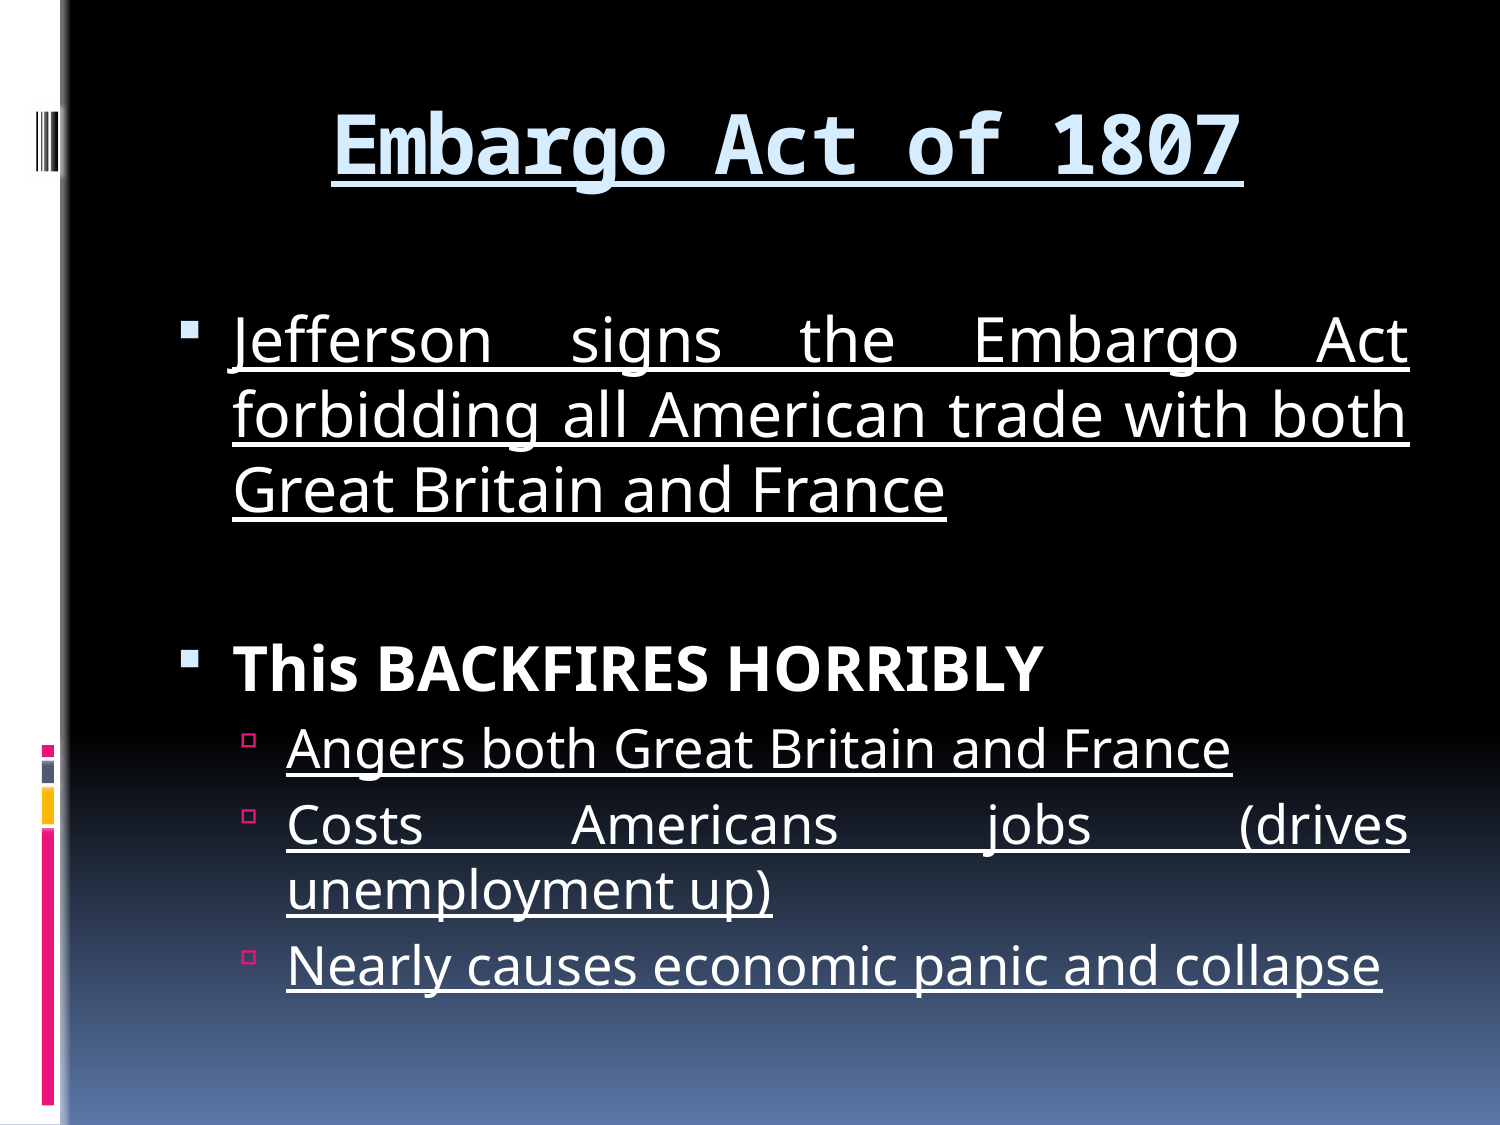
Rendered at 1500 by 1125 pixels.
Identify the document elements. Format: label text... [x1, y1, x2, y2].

list Jefferson signs the Embargo Act forbidding all American trade with both Great Britain and France This BACKFIRES HORRIBLY Angers both Great Britain and France Costs Americans jobs (drives unemployment up) Nearly causes economic panic and collapse [150, 292, 1425, 1043]
title Embargo Act of 1807 [150, 83, 1425, 234]
